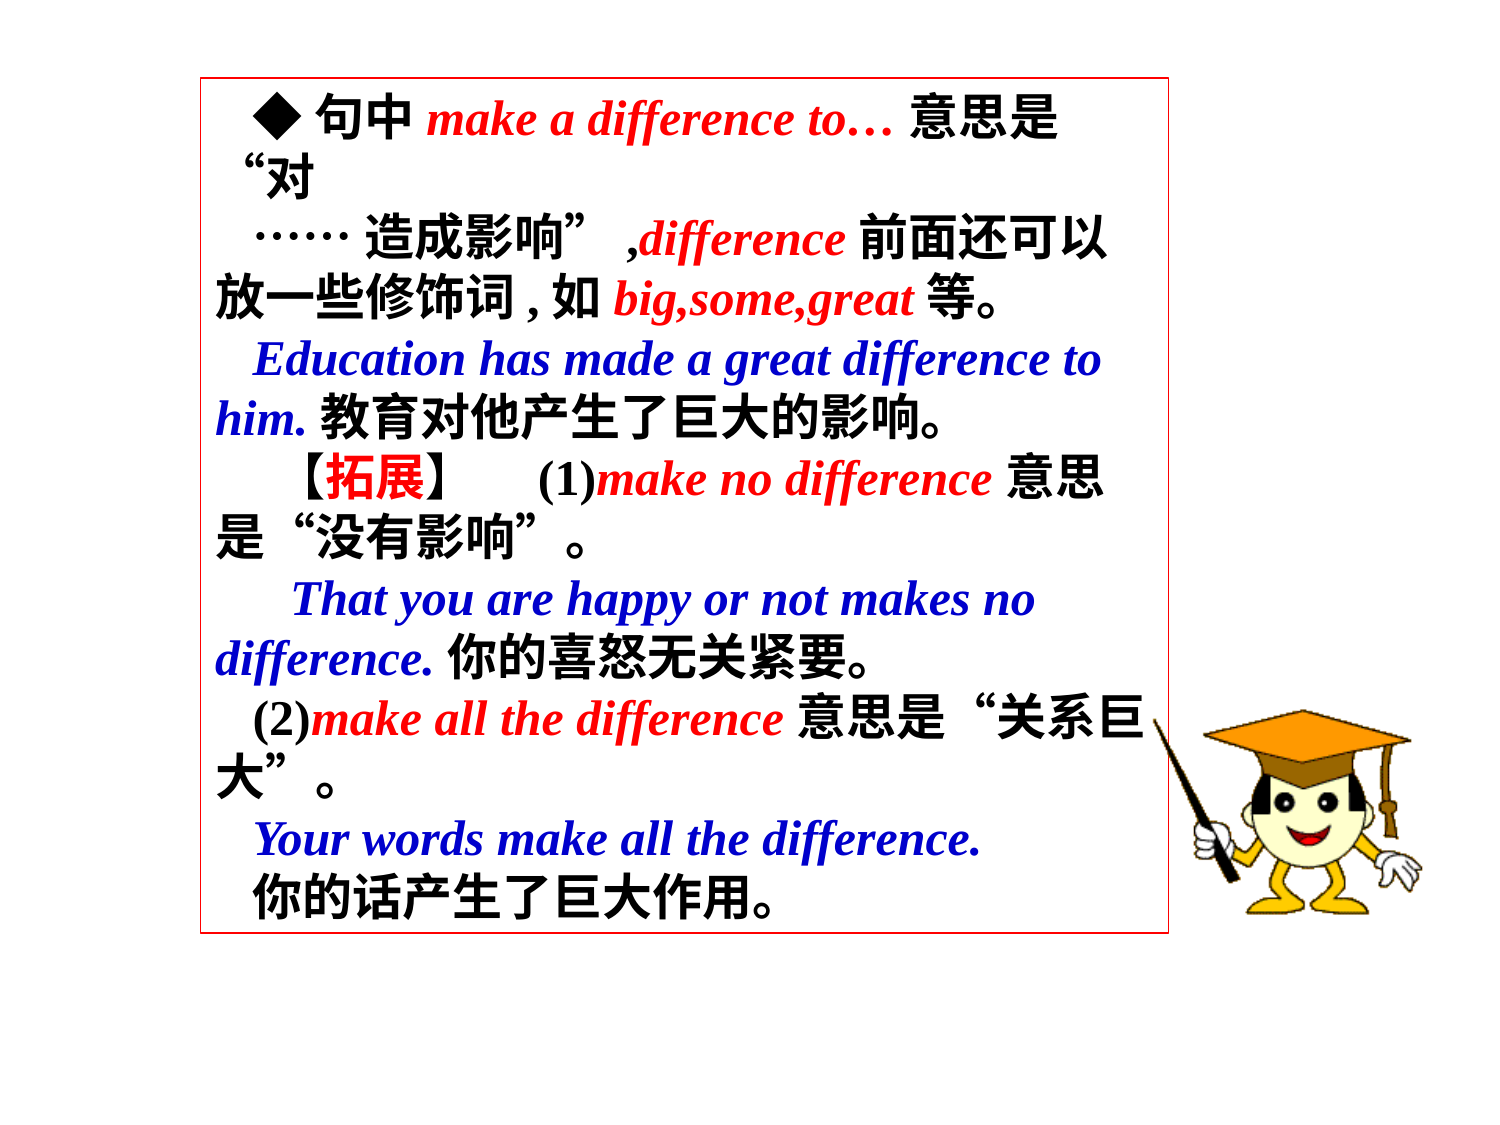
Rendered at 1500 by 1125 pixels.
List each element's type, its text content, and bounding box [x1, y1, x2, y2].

picture [1132, 693, 1446, 929]
text_box ◆句中make a difference to…意思是“对 ……造成影响”,difference前面还可以放一些修饰词,如big,some,great等。 Education has made a great difference to him.教育对他产生了巨大的影响。 【拓展】 (1)make no difference意思是“没有影响”。 That you are happy or not makes no difference.你的喜怒无关紧要。 (2)make all the difference意思是“关系巨大”。 Your words make all the difference. 你的话产生了巨大作用。 [200, 78, 1169, 933]
